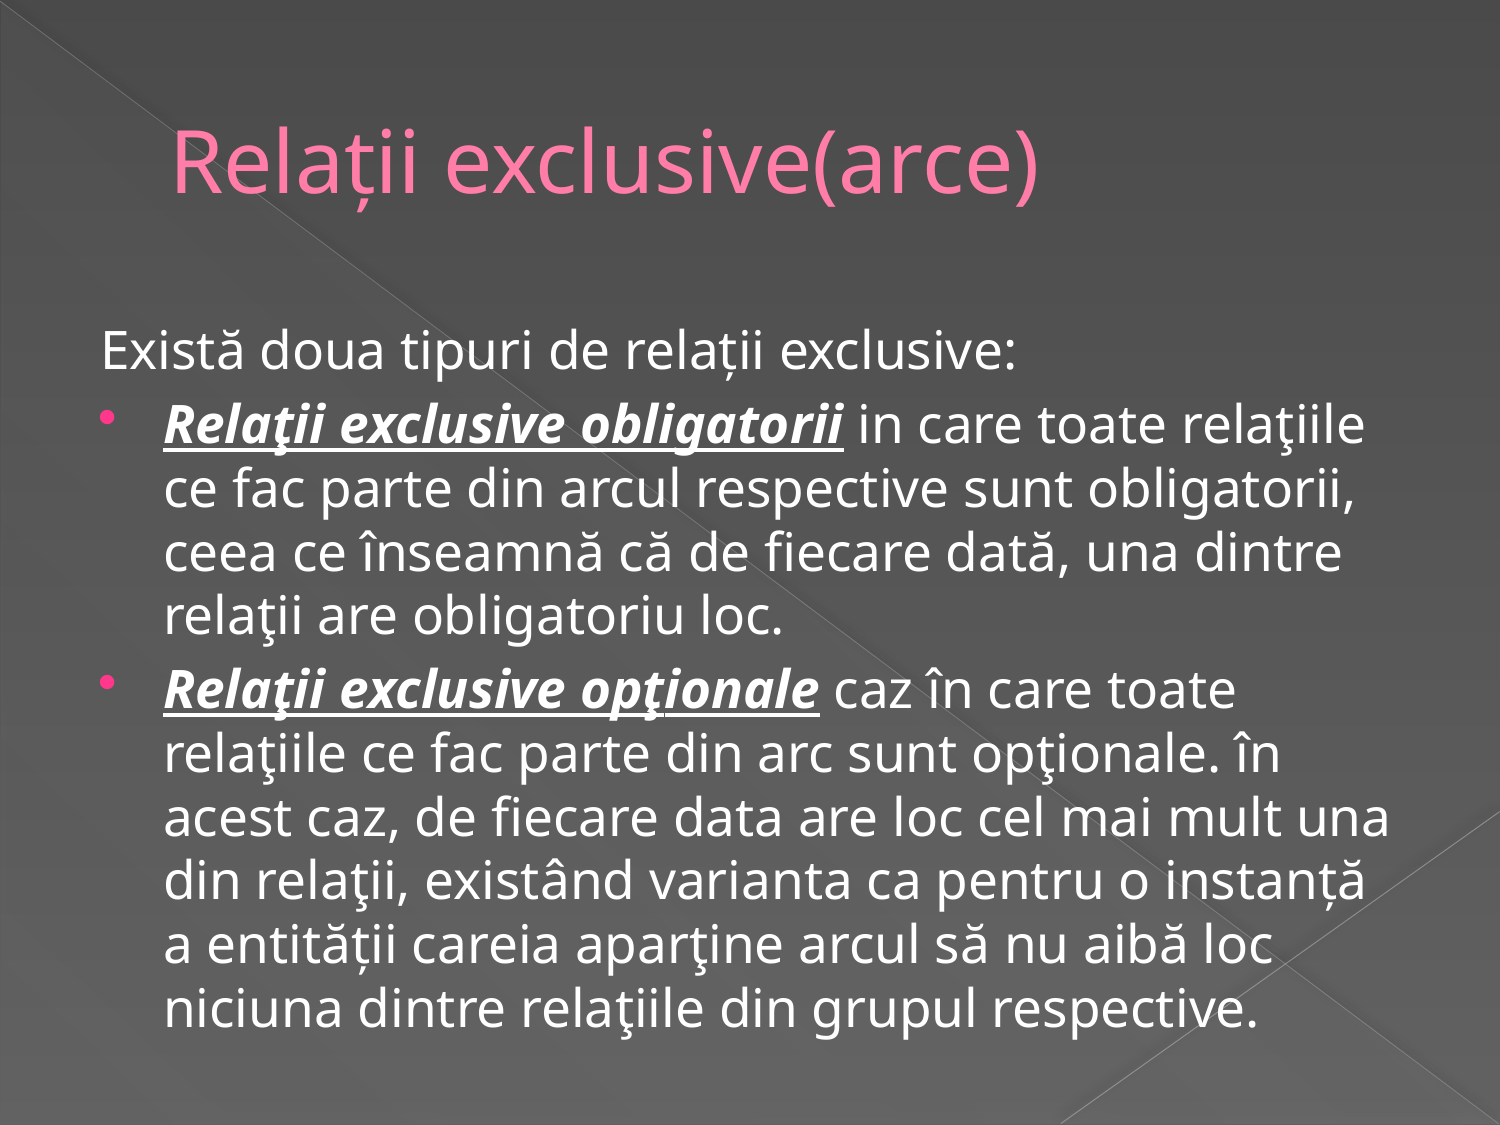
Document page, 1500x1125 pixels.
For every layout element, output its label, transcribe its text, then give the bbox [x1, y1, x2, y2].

title Relaţii exclusive(arce) [75, 43, 1425, 274]
list Există doua tipuri de relaţii exclusive: Relaţii exclusive obligatorii in care toate relaţiile ce fac parte din arcul respective sunt obligatorii, ceea ce înseamnă că de fiecare dată, una dintre relaţii are obligatoriu loc. Relaţii exclusive opţionale caz în care toate relaţiile ce fac parte din arc sunt opţionale. în acest caz, de fiecare data are loc cel mai mult una din relaţii, existând varianta ca pentru o instanţă a entităţii careia aparţine arcul să nu aibă loc niciuna dintre relaţiile din grupul respective. [75, 308, 1425, 1059]
